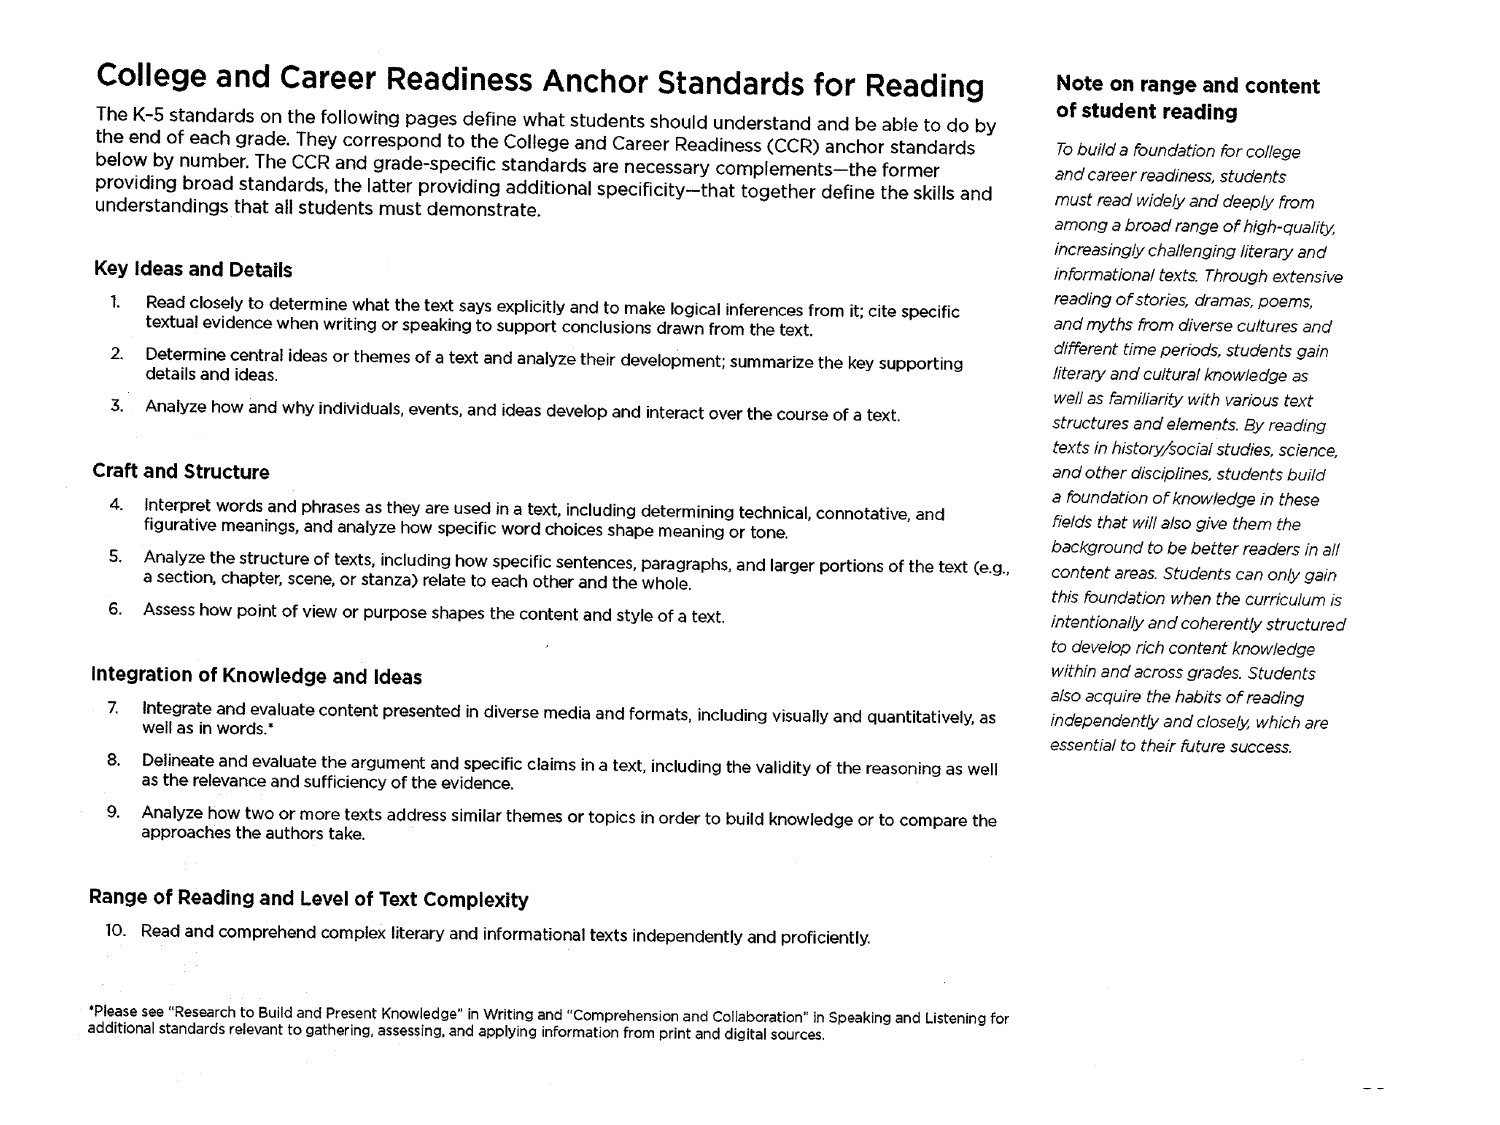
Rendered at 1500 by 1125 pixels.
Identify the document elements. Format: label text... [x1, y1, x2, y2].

slide_number 39 [1273, 1037, 1500, 1125]
picture [230, 0, 1269, 1125]
